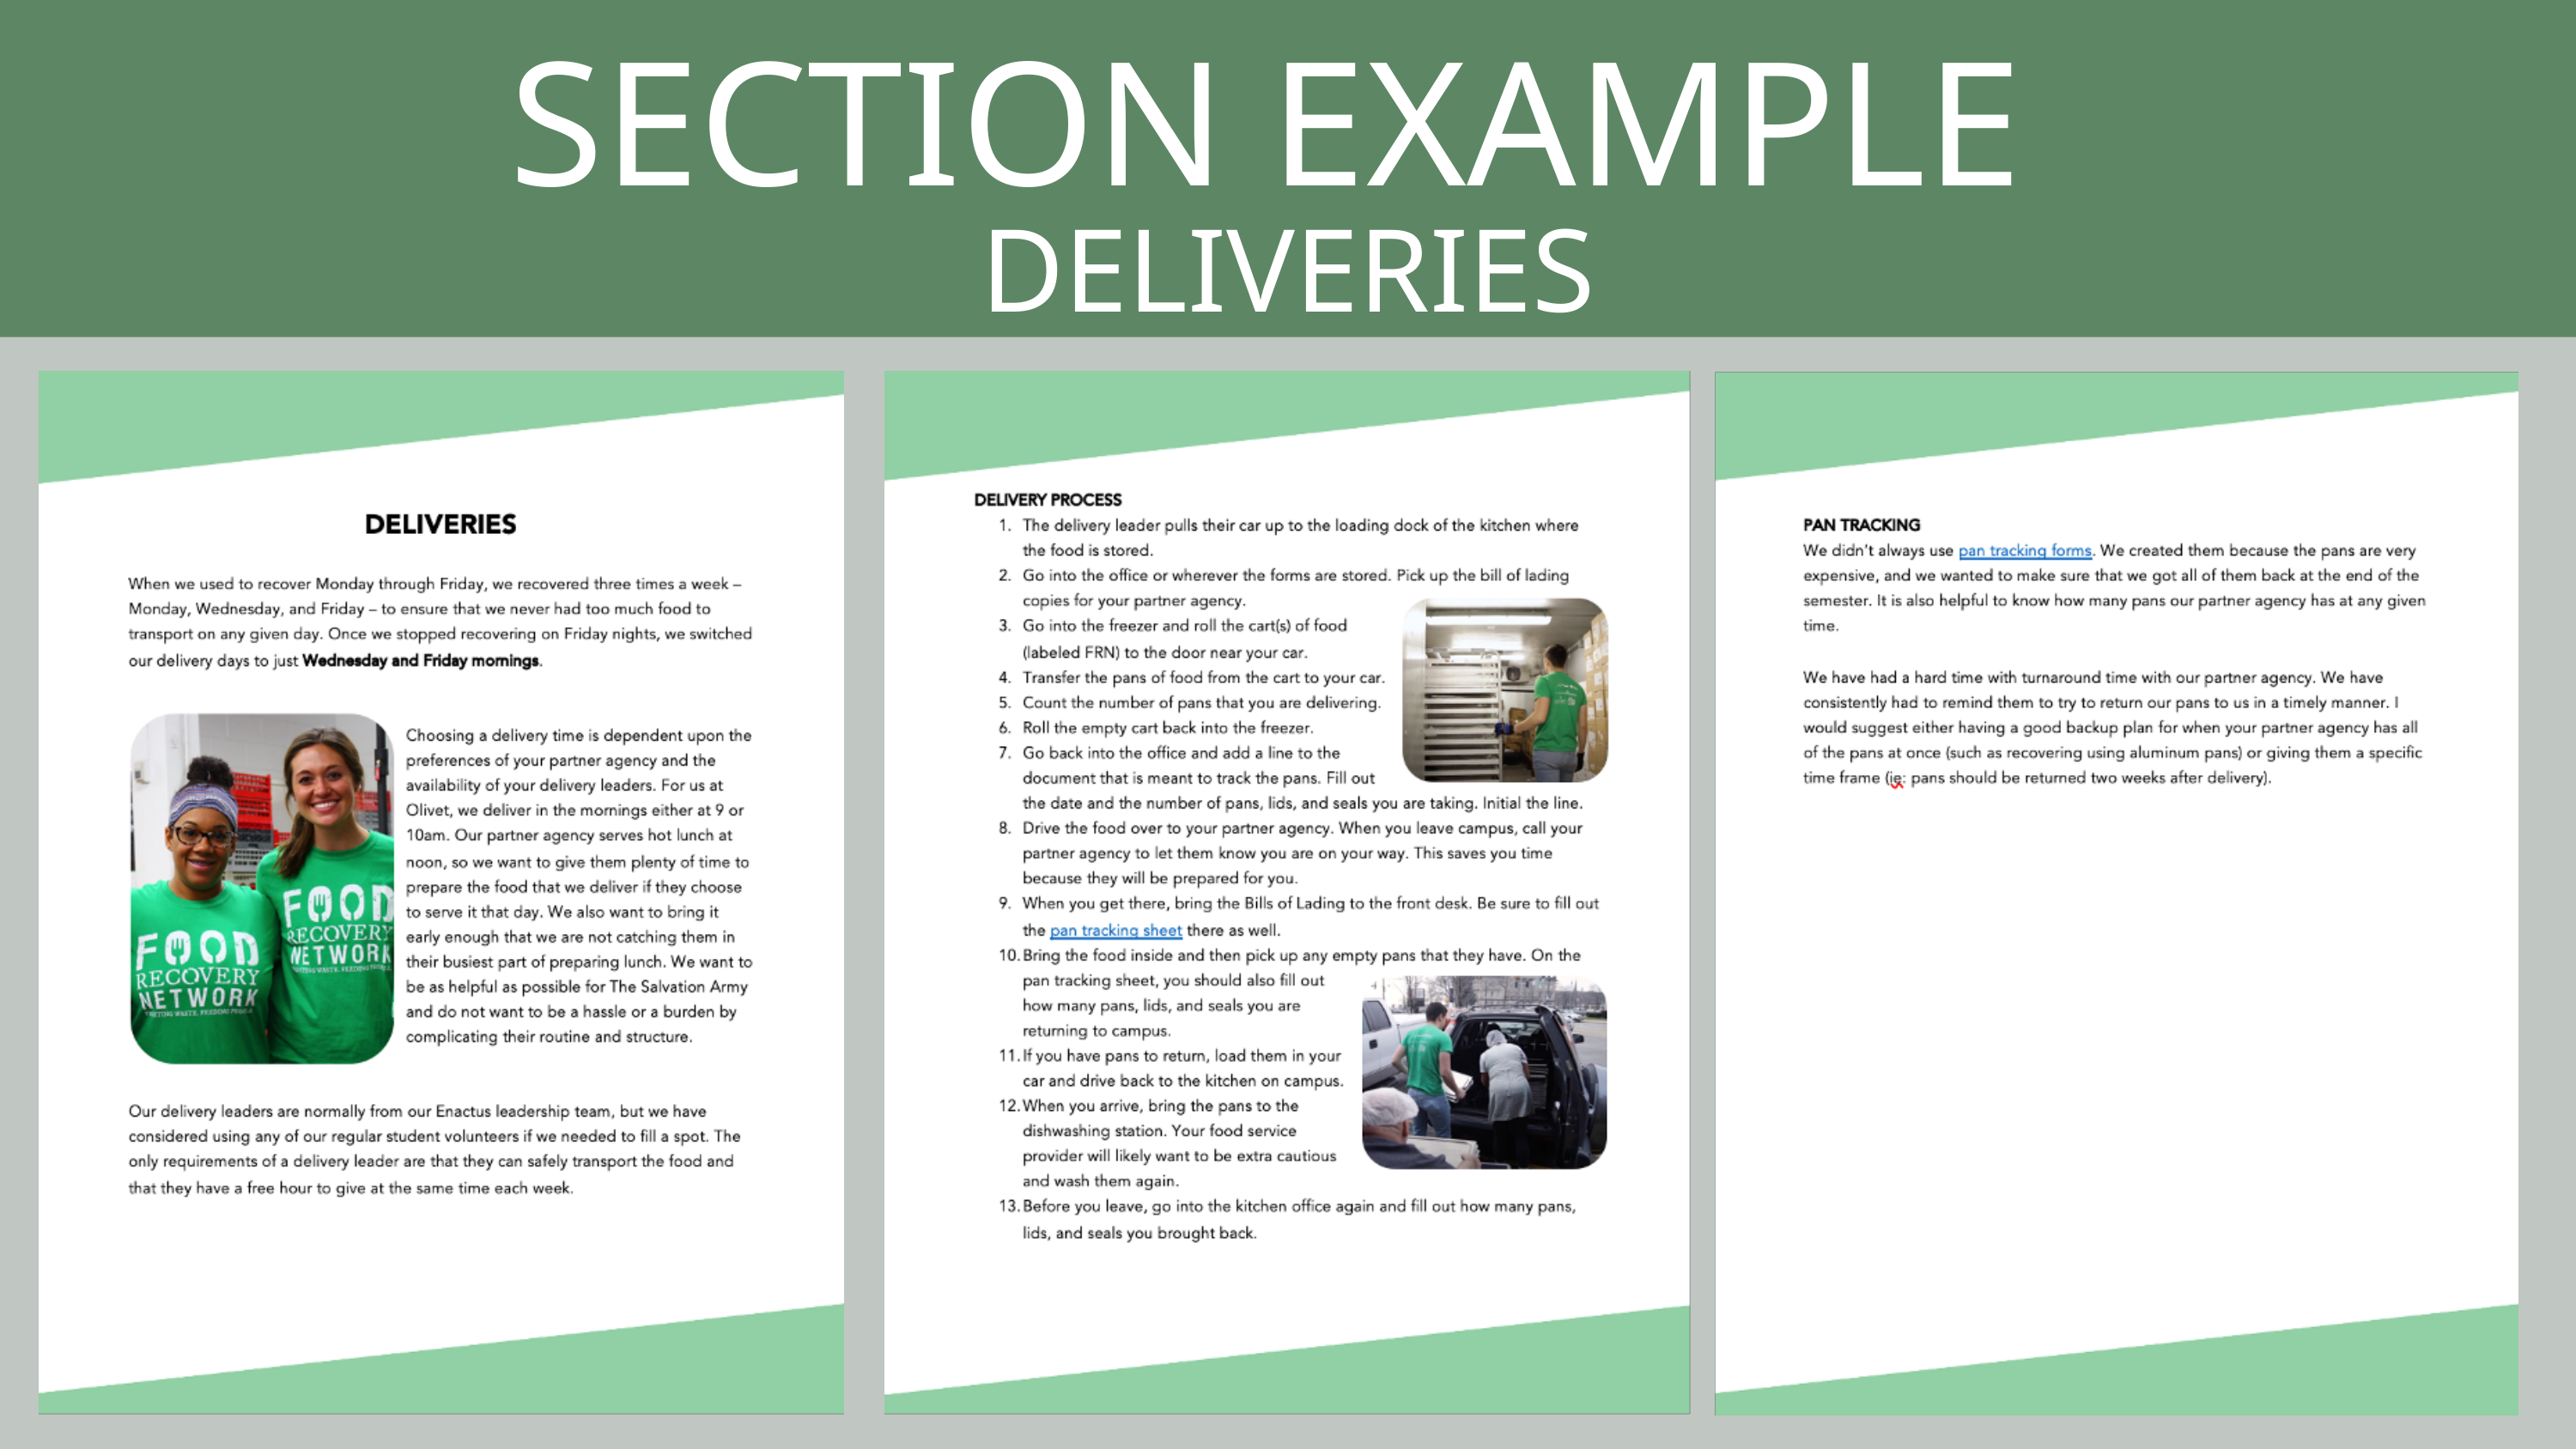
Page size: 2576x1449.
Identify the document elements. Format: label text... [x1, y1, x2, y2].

text_box SECTION EXAMPLE DELIVERIES [105, 48, 2471, 335]
picture [39, 371, 844, 1416]
picture [884, 371, 1692, 1416]
picture [1714, 371, 2519, 1416]
text_box [0, 0, 2576, 337]
